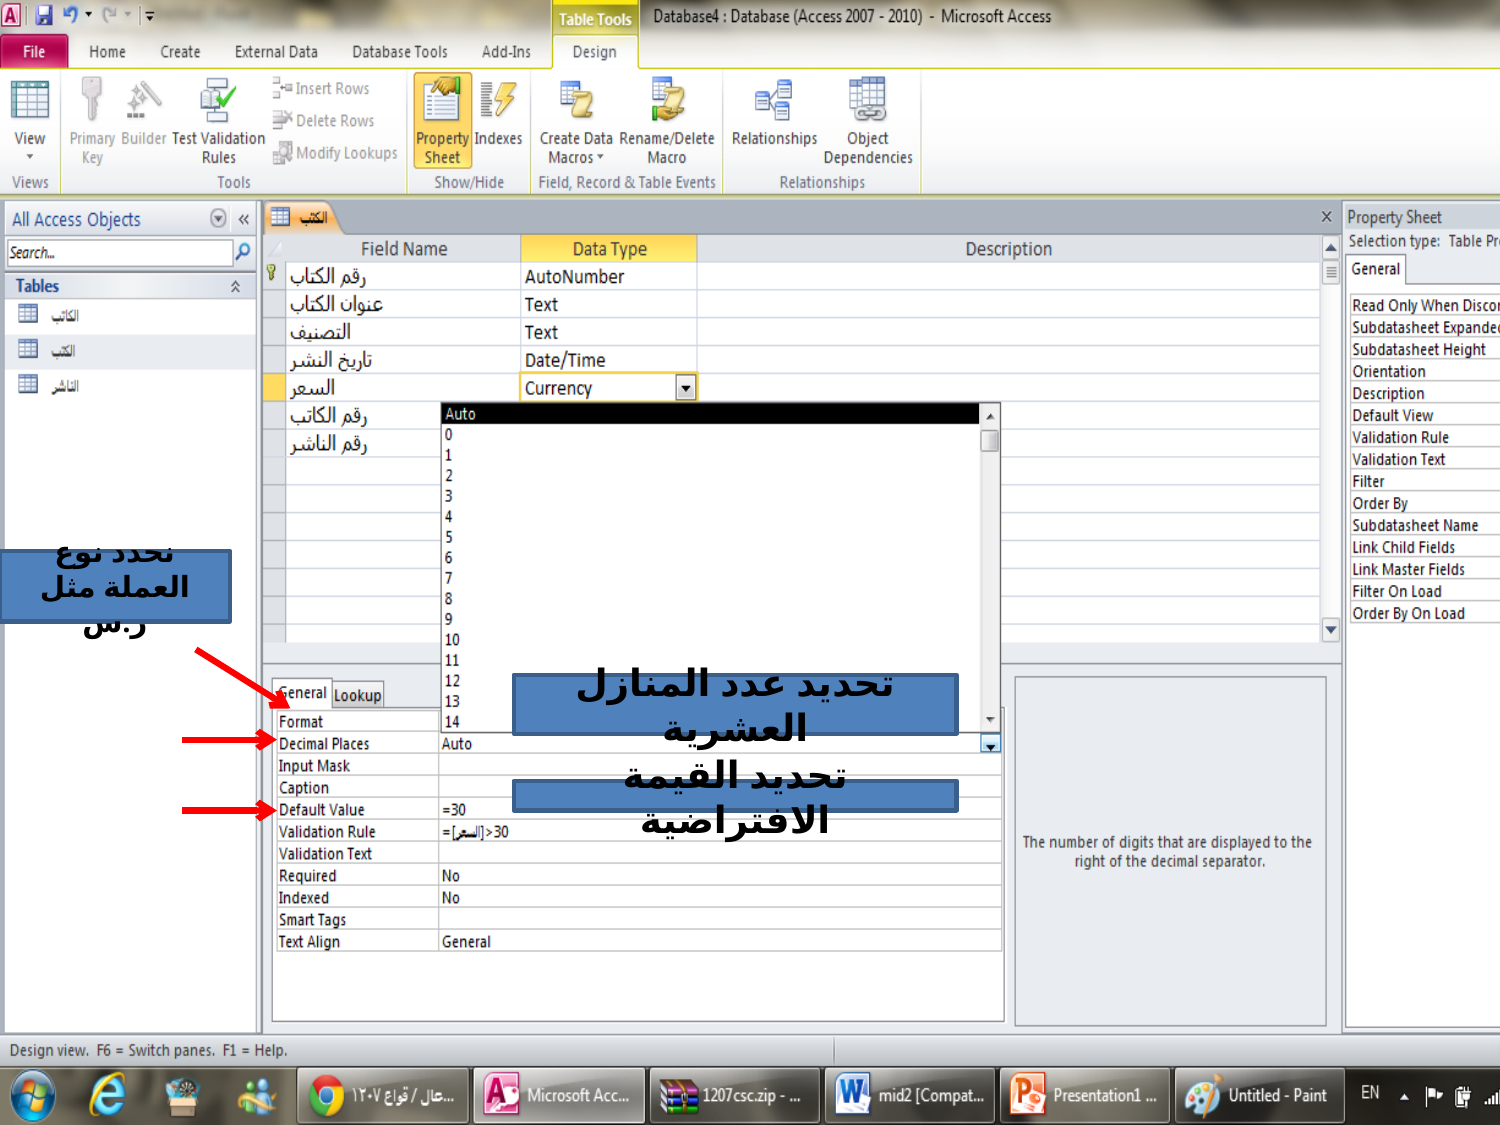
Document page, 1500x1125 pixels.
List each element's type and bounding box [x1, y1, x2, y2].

text_box [195, 649, 291, 709]
picture [0, 0, 1500, 1125]
